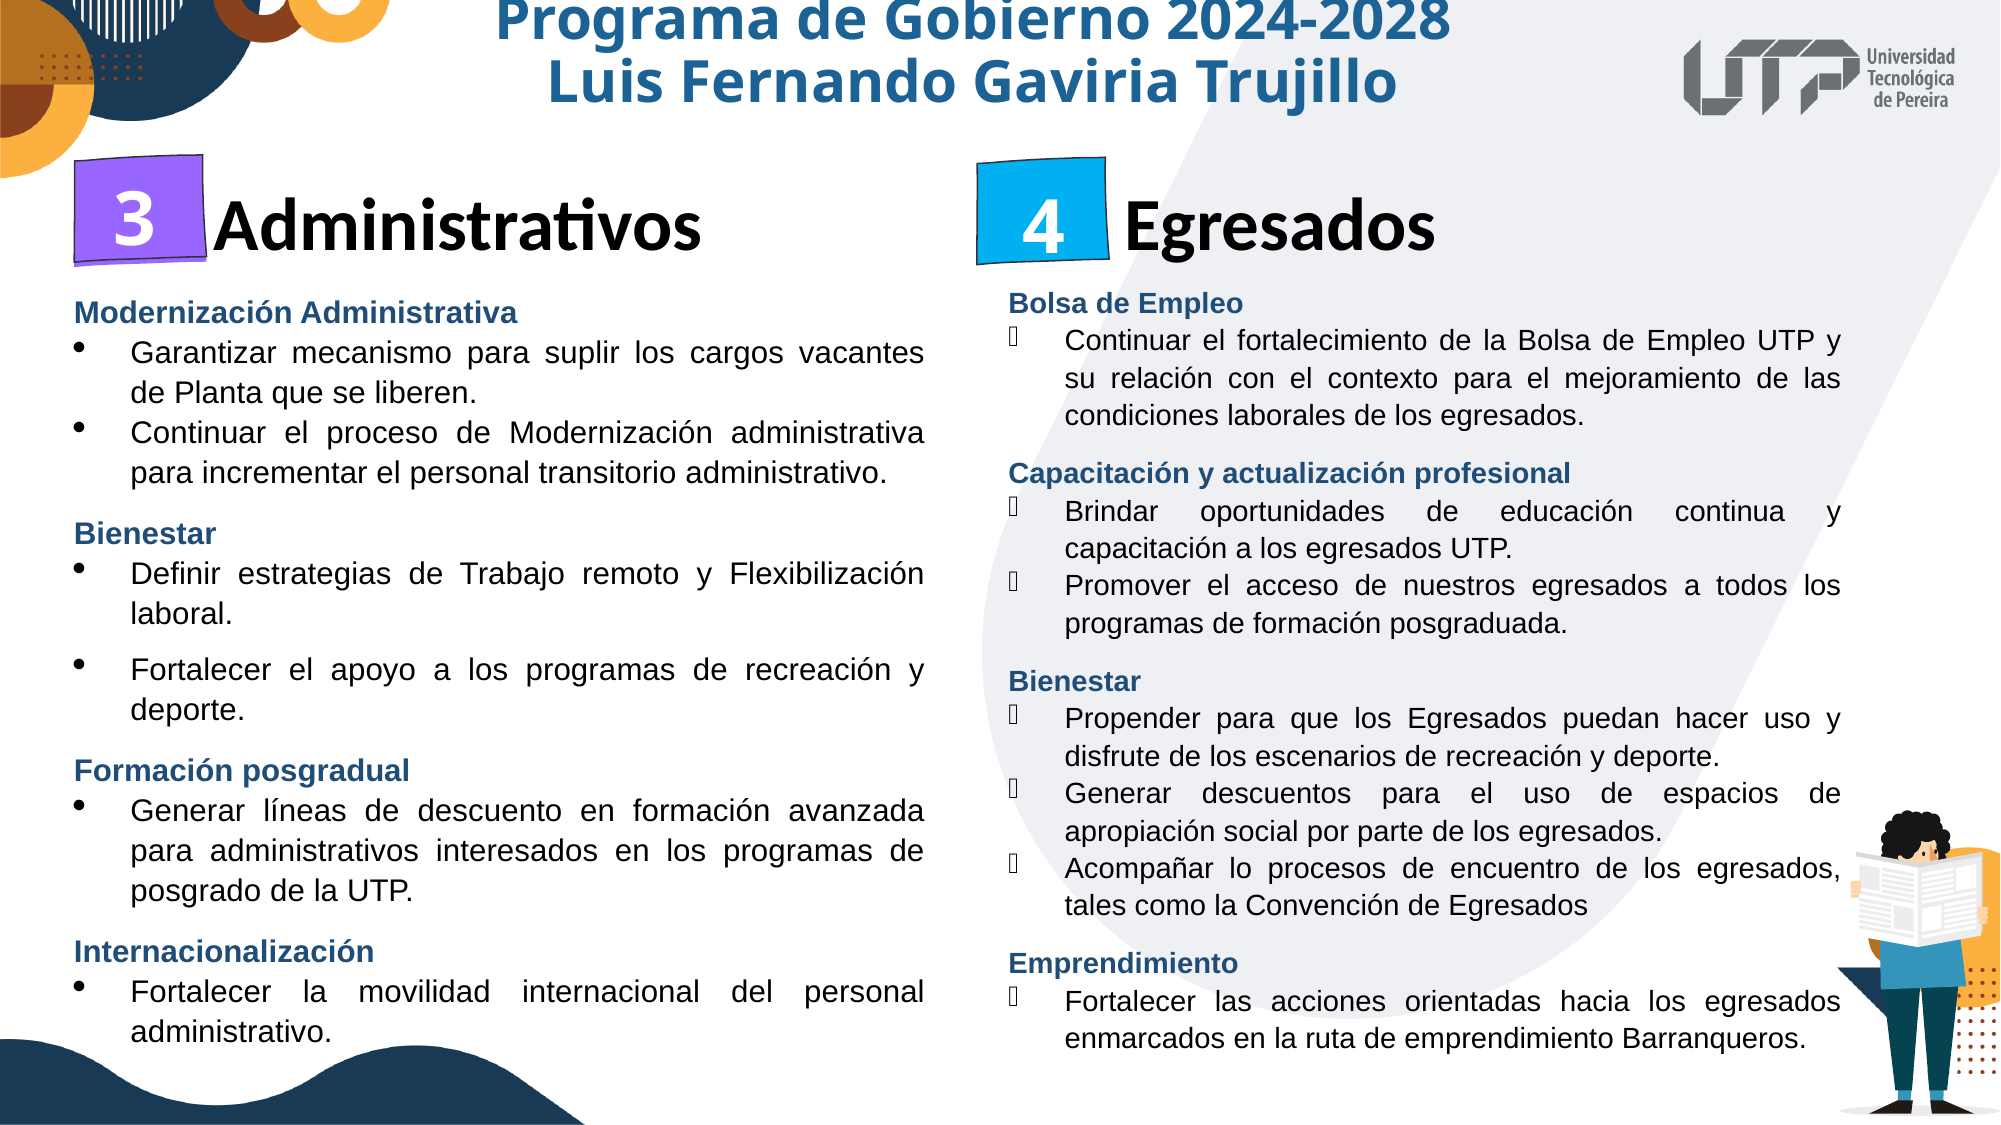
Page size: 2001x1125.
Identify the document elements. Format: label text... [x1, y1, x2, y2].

text_box [74, 257, 199, 268]
text_box [976, 157, 1109, 265]
text_box 3 [89, 179, 180, 251]
picture [0, 0, 2001, 1125]
text_box 4 [998, 188, 1089, 259]
text_box Modernización Administrativa Garantizar mecanismo para suplir los cargos vacantes de Planta que se liberen. Continuar el proceso de Modernización administrativa para incrementar el personal transitorio administrativo. Bienestar Definir estrategias de Trabajo remoto y Flexibilización laboral. Fortalecer el apoyo a los programas de recreación y deporte. Formación posgradual Generar líneas de descuento en formación avanzada para administrativos interesados en los programas de posgrado de la UTP. Internacionalización Fortalecer la movilidad internacional del personal administrativo. [59, 281, 941, 1125]
text_box Egresados [1109, 161, 2000, 273]
text_box Bolsa de Empleo Continuar el fortalecimiento de la Bolsa de Empleo UTP y su relación con el contexto para el mejoramiento de las condiciones laborales de los egresados. Capacitación y actualización profesional Brindar oportunidades de educación continua y capacitación a los egresados UTP. Promover el acceso de nuestros egresados a todos los programas de formación posgraduada. Bienestar Propender para que los Egresados puedan hacer uso y disfrute de los escenarios de recreación y deporte. Generar descuentos para el uso de espacios de apropiación social por parte de los egresados. Acompañar lo procesos de encuentro de los egresados, tales como la Convención de Egresados Emprendimiento Fortalecer las acciones orientadas hacia los egresados enmarcados en la ruta de emprendimiento Barranqueros. [993, 260, 1858, 1116]
text_box [74, 154, 203, 263]
text_box Administrativos [199, 161, 998, 273]
title Programa de Gobierno 2024-2028 Luis Fernando Gaviria Trujillo [110, 0, 1836, 112]
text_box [1839, 810, 2000, 1117]
